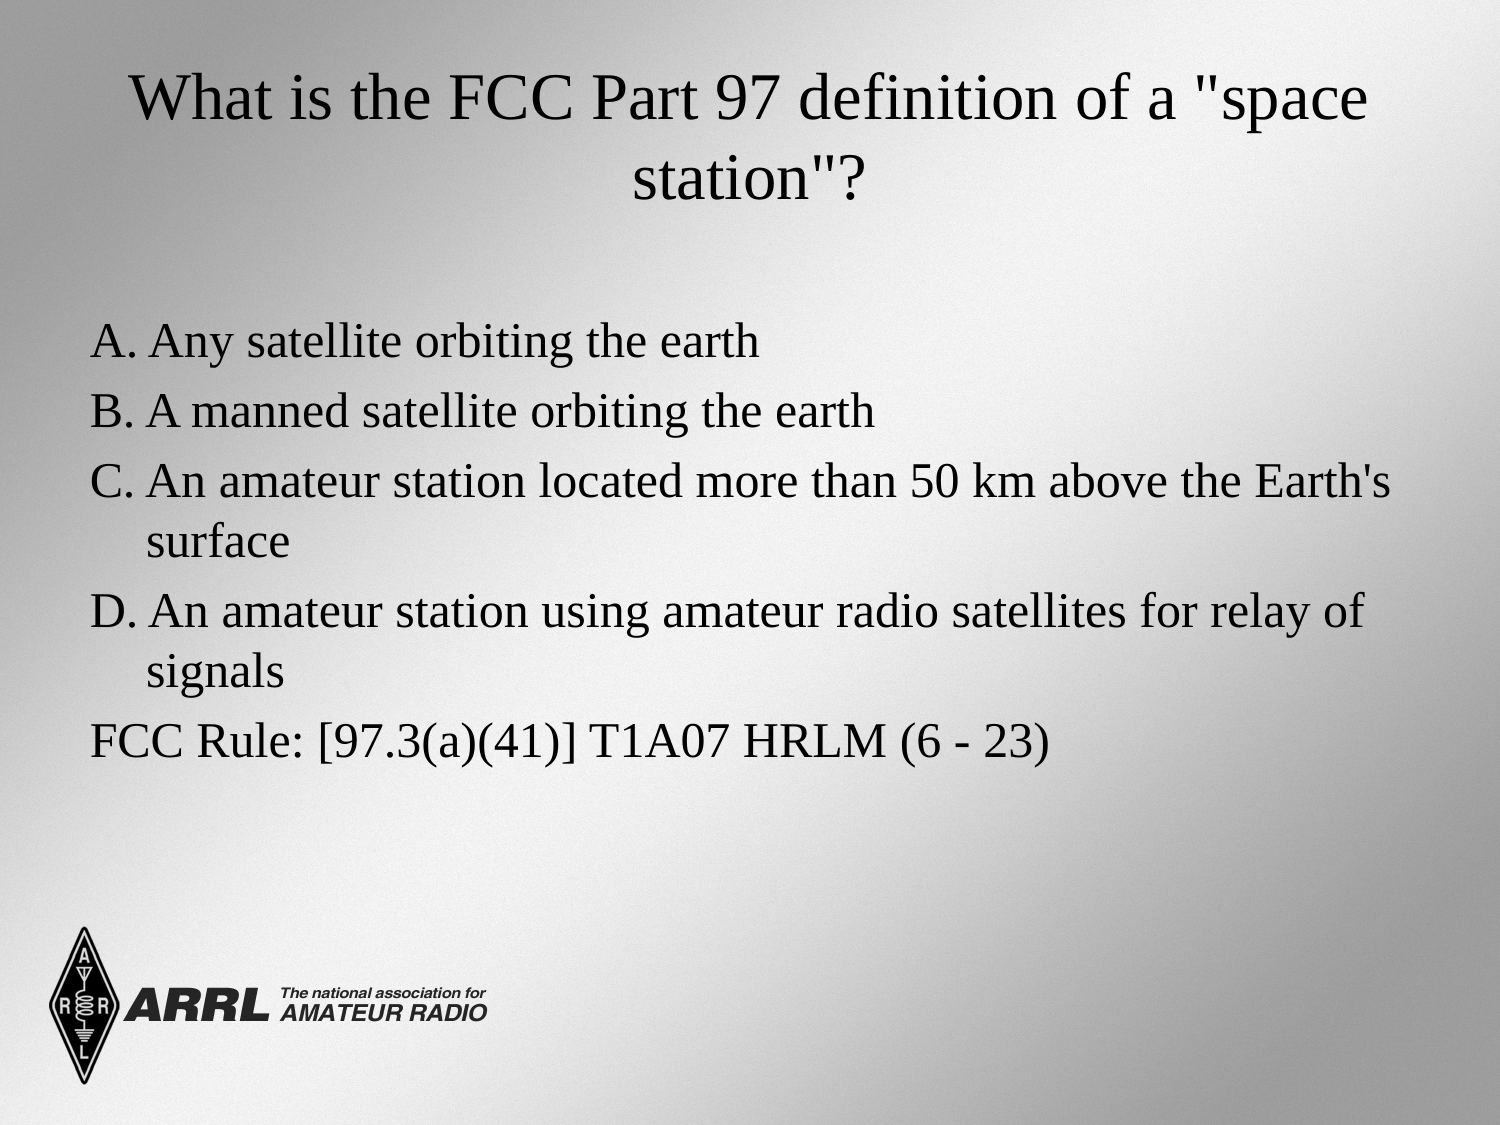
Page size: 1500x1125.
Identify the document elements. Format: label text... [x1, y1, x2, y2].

picture [0, 0, 1500, 1125]
title What is the FCC Part 97 definition of a "space station"? [75, 45, 1425, 233]
list A. Any satellite orbiting the earth B. A manned satellite orbiting the earth C. An amateur station located more than 50 km above the Earth's surface D. An amateur station using amateur radio satellites for relay of signals FCC Rule: [97.3(a)(41)] T1A07 HRLM (6 - 23) [75, 299, 1425, 1005]
